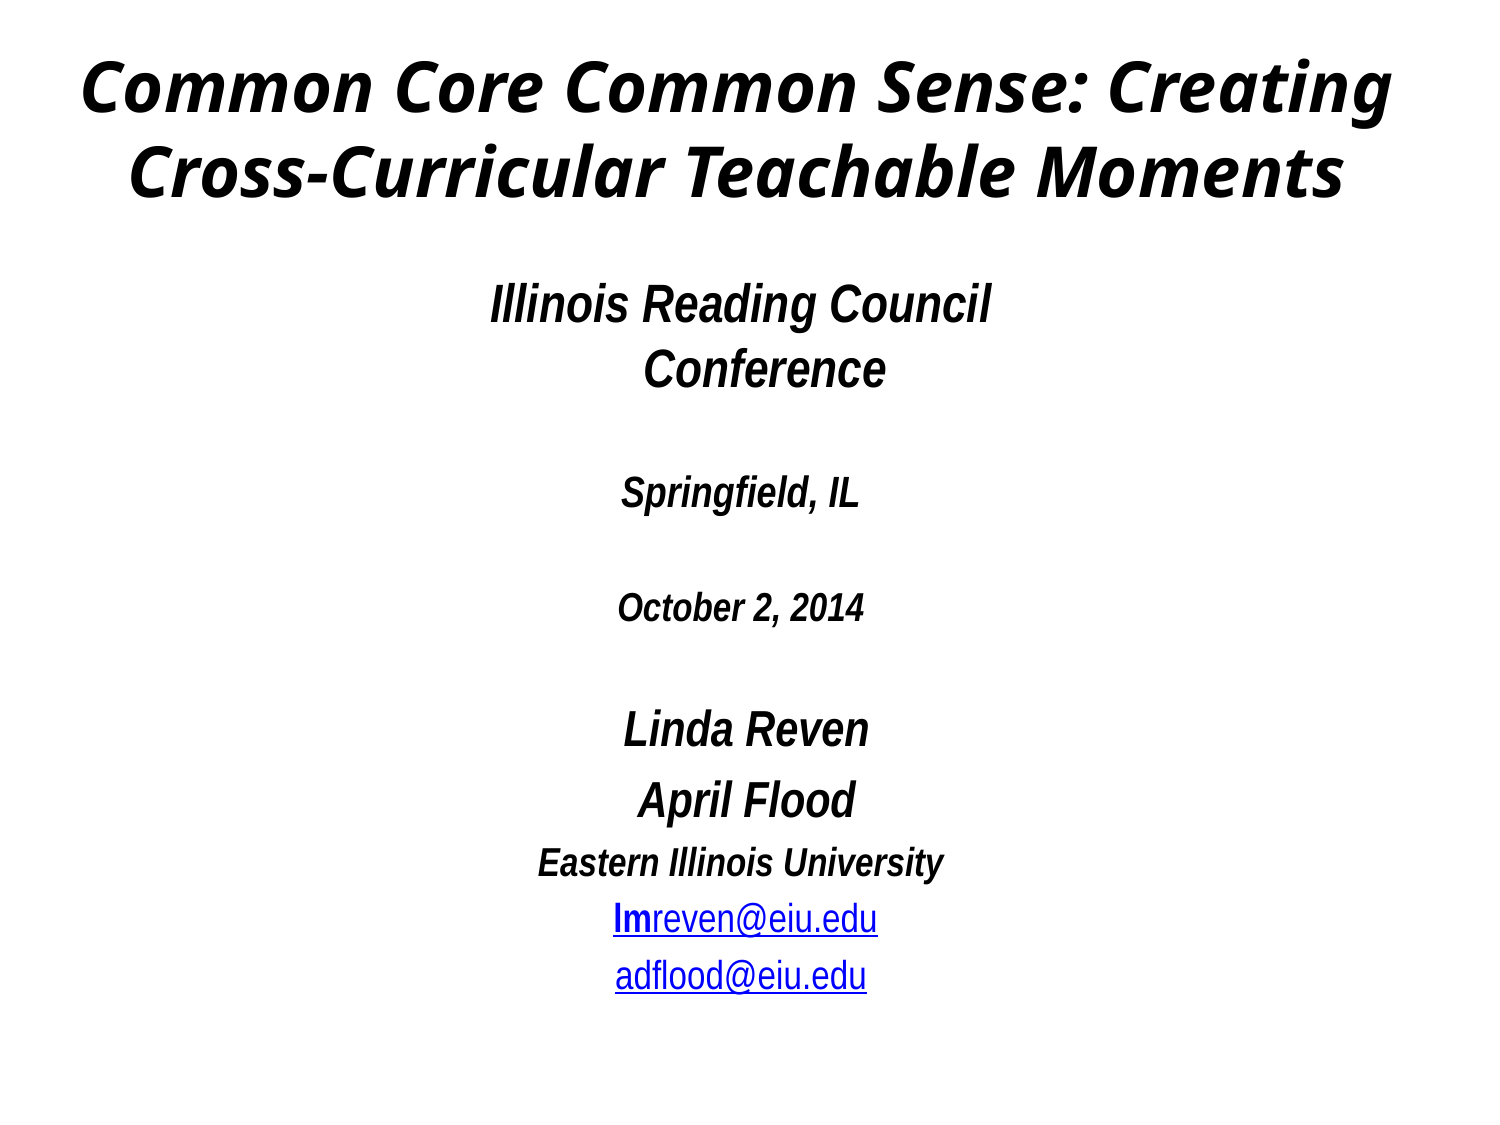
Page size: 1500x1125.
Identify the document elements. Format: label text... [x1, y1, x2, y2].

title Common Core Common Sense: Creating Cross-Curricular Teachable Moments [62, 33, 1413, 221]
list Illinois Reading Council Conference Springfield, IL October 2, 2014 Linda Reven April Flood Eastern Illinois University lmreven@eiu.edu adflood@eiu.edu [368, 201, 1114, 1125]
